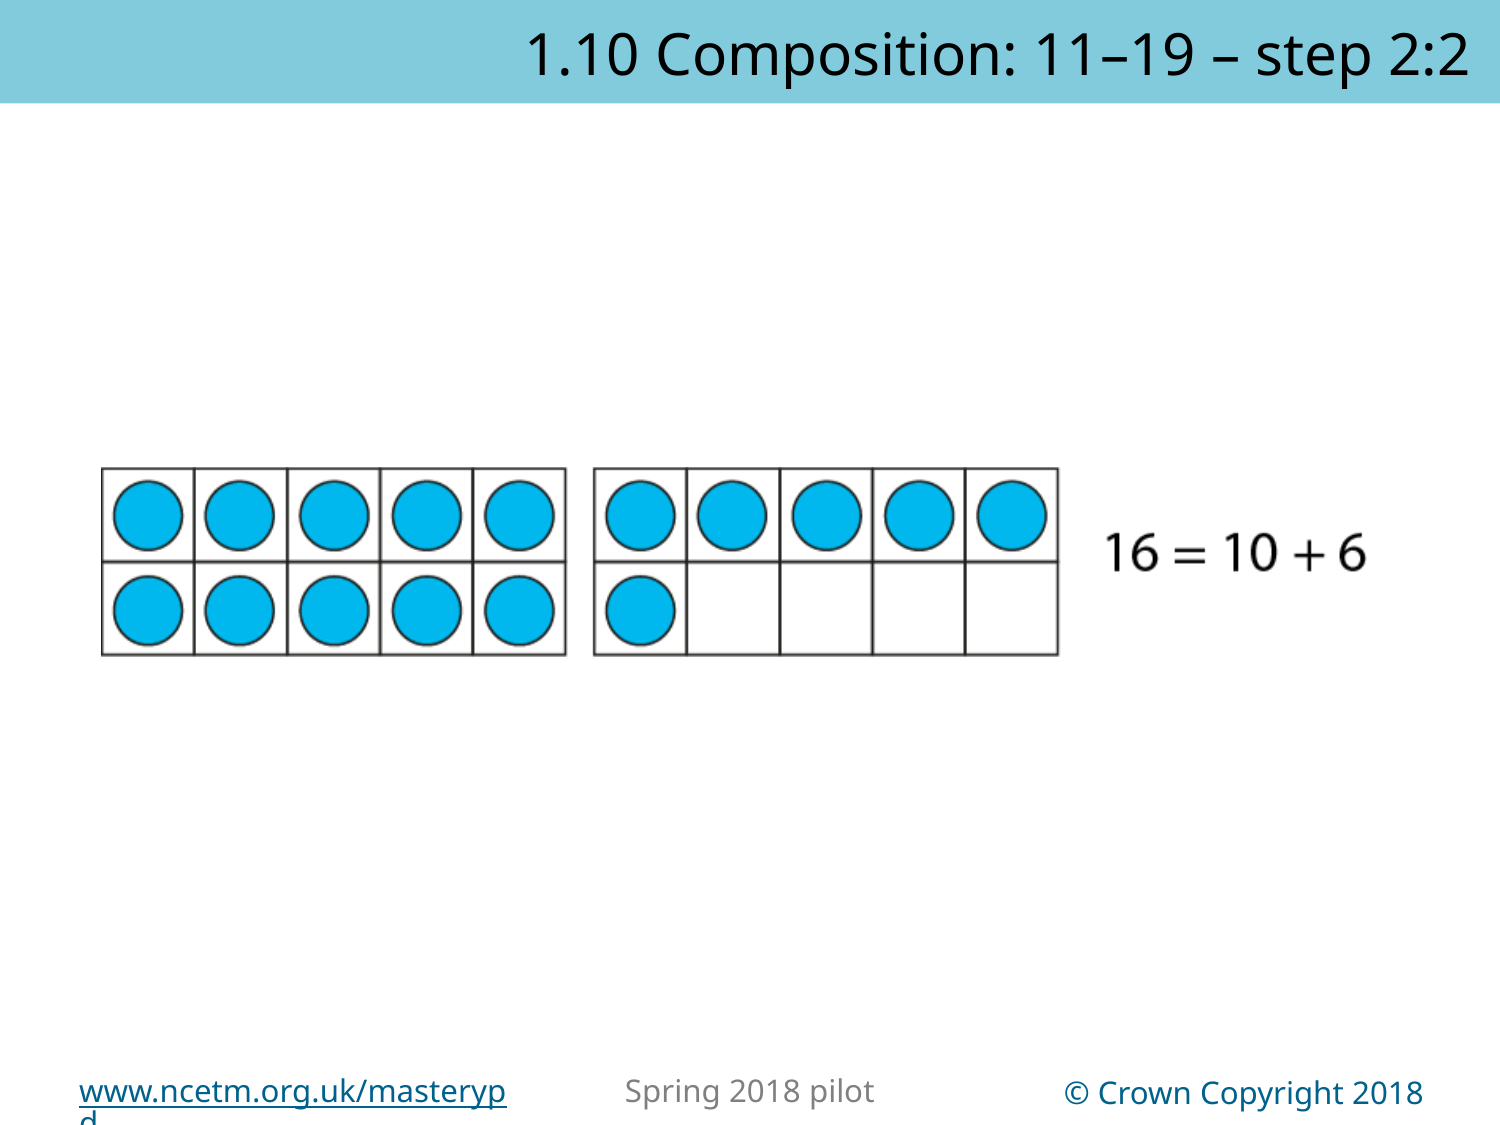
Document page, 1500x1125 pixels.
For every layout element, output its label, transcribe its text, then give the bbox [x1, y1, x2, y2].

list 1.10 Composition: 11–19 – step 2:2 [0, 0, 1500, 104]
picture [101, 465, 1399, 681]
